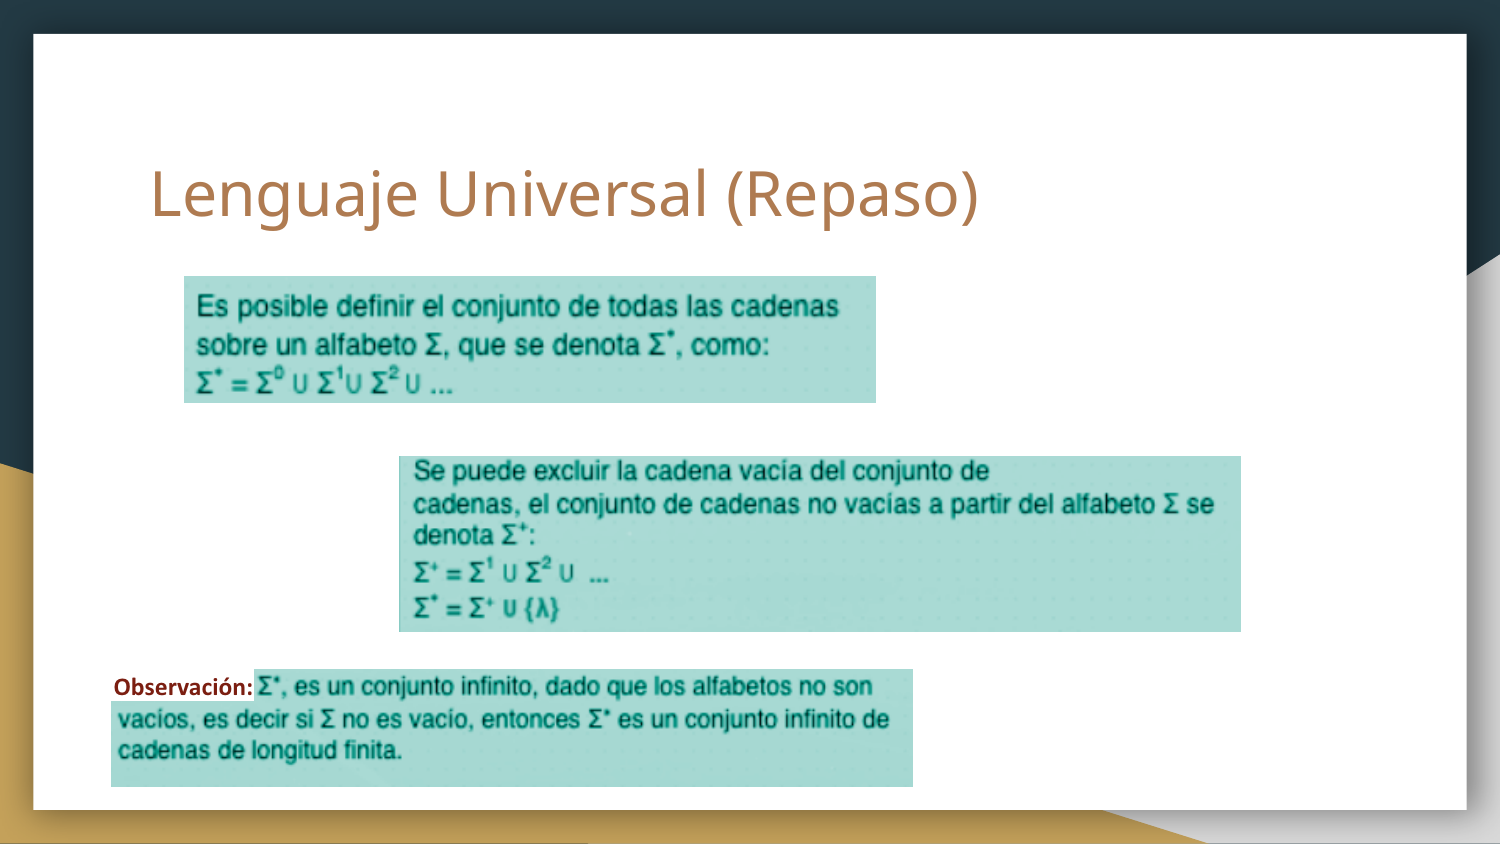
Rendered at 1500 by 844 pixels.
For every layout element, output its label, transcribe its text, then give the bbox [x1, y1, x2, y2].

picture [184, 276, 876, 403]
picture [399, 456, 1241, 633]
picture [110, 669, 914, 787]
title Lenguaje Universal (Repaso) [134, 138, 1366, 296]
